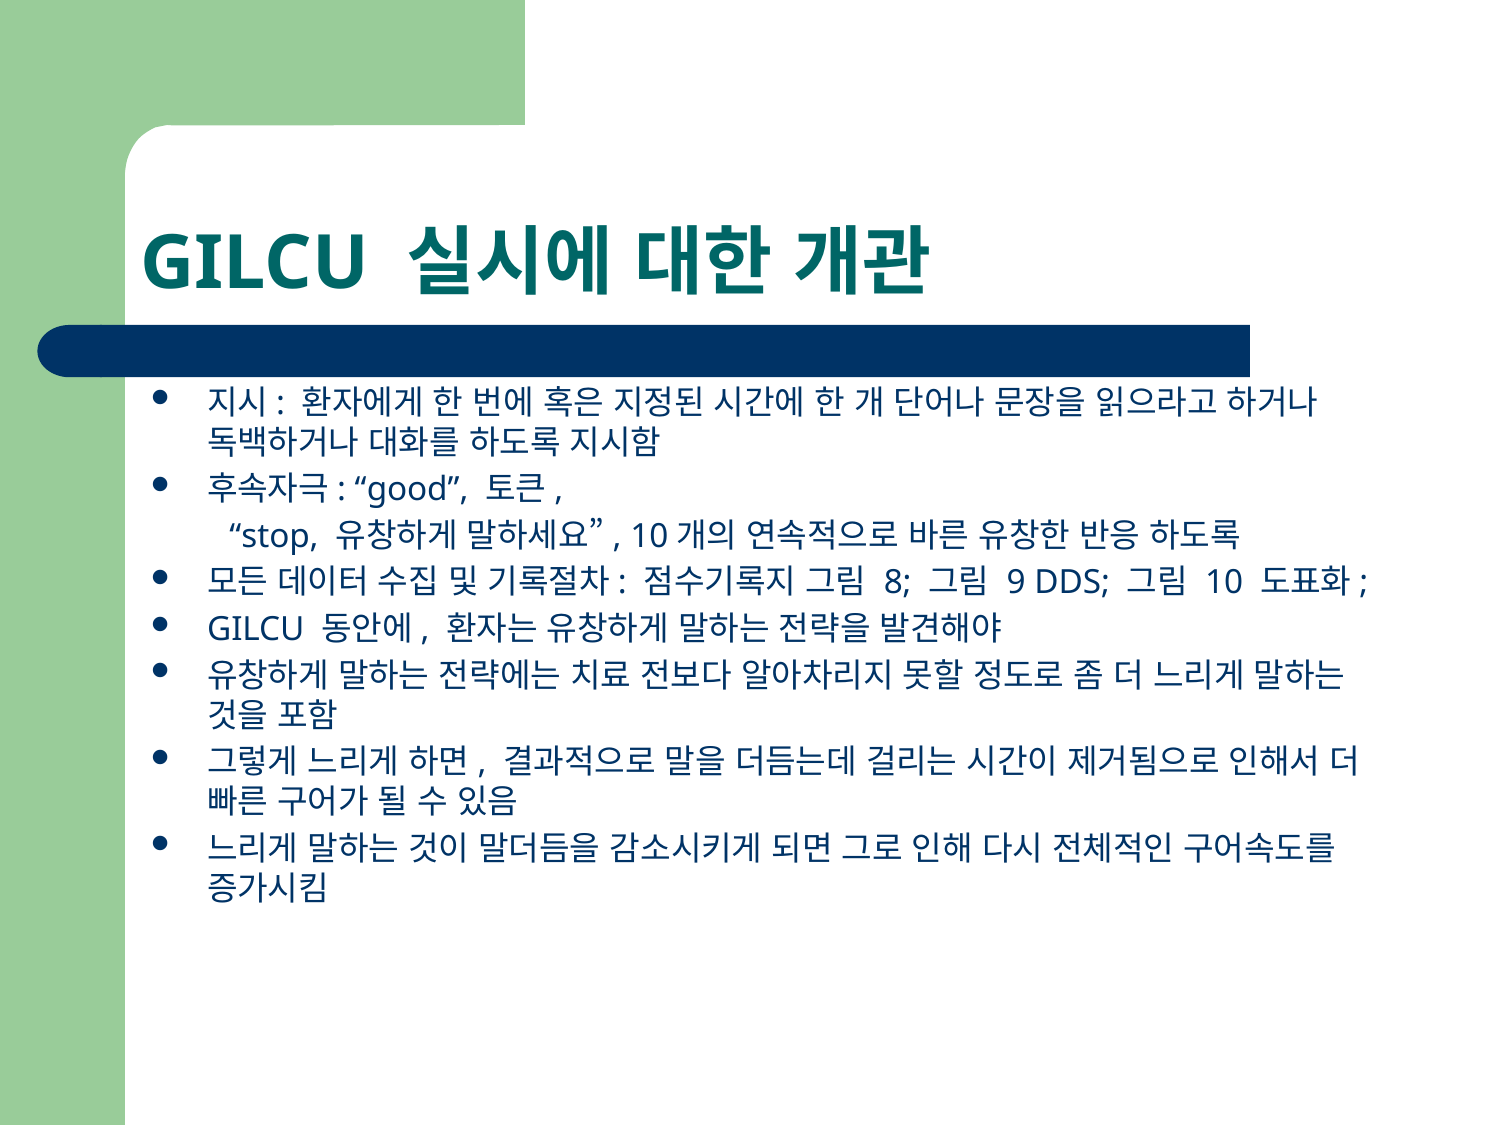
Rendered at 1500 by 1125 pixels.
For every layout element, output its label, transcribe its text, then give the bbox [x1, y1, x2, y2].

list 지시: 환자에게 한 번에 혹은 지정된 시간에 한 개 단어나 문장을 읽으라고 하거나 독백하거나 대화를 하도록 지시함 후속자극: “good”, 토큰, “stop, 유창하게 말하세요”, 10개의 연속적으로 바른 유창한 반응 하도록 모든 데이터 수집 및 기록절차: 점수기록지 그림 8; 그림 9 DDS; 그림 10 도표화; GILCU 동안에, 환자는 유창하게 말하는 전략을 발견해야 유창하게 말하는 전략에는 치료 전보다 알아차리지 못할 정도로 좀 더 느리게 말하는 것을 포함 그렇게 느리게 하면, 결과적으로 말을 더듬는데 걸리는 시간이 제거됨으로 인해서 더 빠른 구어가 될 수 있음 느리게 말하는 것이 말더듬을 감소시키게 되면 그로 인해 다시 전체적인 구어속도를 증가시킴 [135, 373, 1398, 985]
title GILCU 실시에 대한 개관 [124, 124, 1426, 313]
